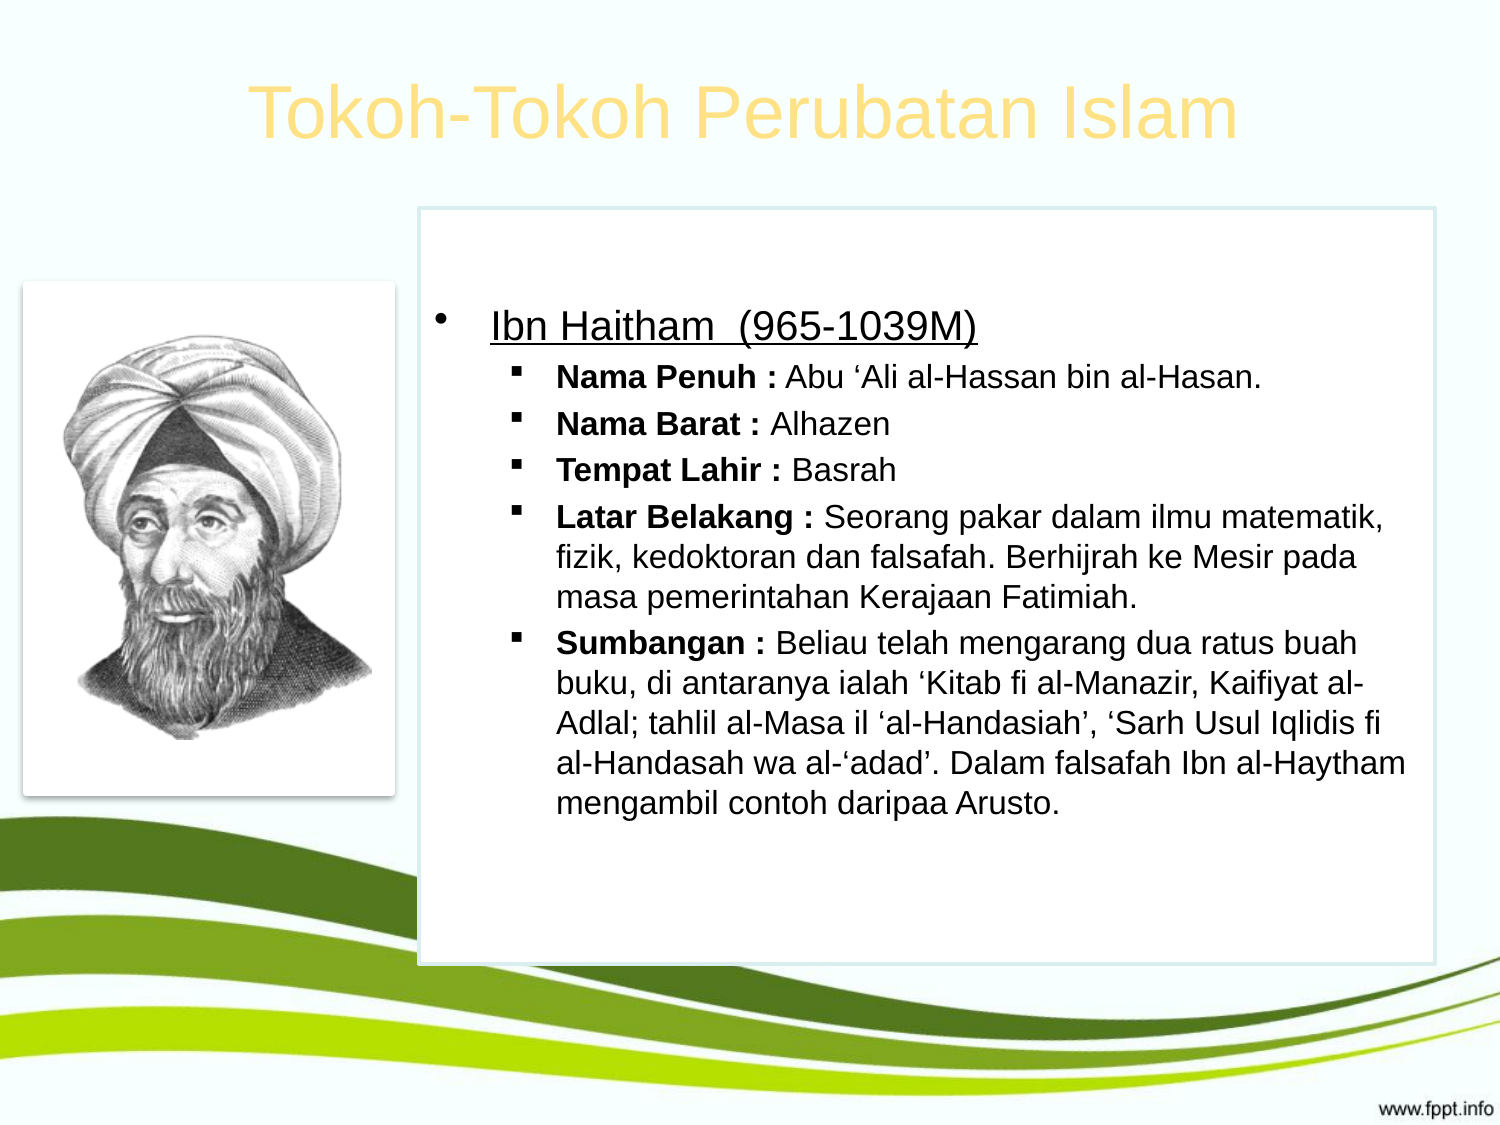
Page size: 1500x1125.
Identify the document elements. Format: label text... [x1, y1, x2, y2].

list Ibn Haitham (965-1039M) Nama Penuh : Abu ‘Ali al-Hassan bin al-Hasan. Nama Barat : Alhazen Tempat Lahir : Basrah Latar Belakang : Seorang pakar dalam ilmu matematik, fizik, kedoktoran dan falsafah. Berhijrah ke Mesir pada masa pemerintahan Kerajaan Fatimiah. Sumbangan : Beliau telah mengarang dua ratus buah buku, di antaranya ialah ‘Kitab fi al-Manazir, Kaifiyat al-Adlal; tahlil al-Masa il ‘al-Handasiah’, ‘Sarh Usul Iqlidis fi al-Handasah wa al-‘adad’. Dalam falsafah Ibn al-Haytham mengambil contoh daripaa Arusto. [417, 206, 1437, 966]
title Tokoh-Tokoh Perubatan Islam [41, 45, 1447, 173]
text_box [23, 281, 395, 796]
picture [0, 0, 1500, 1125]
